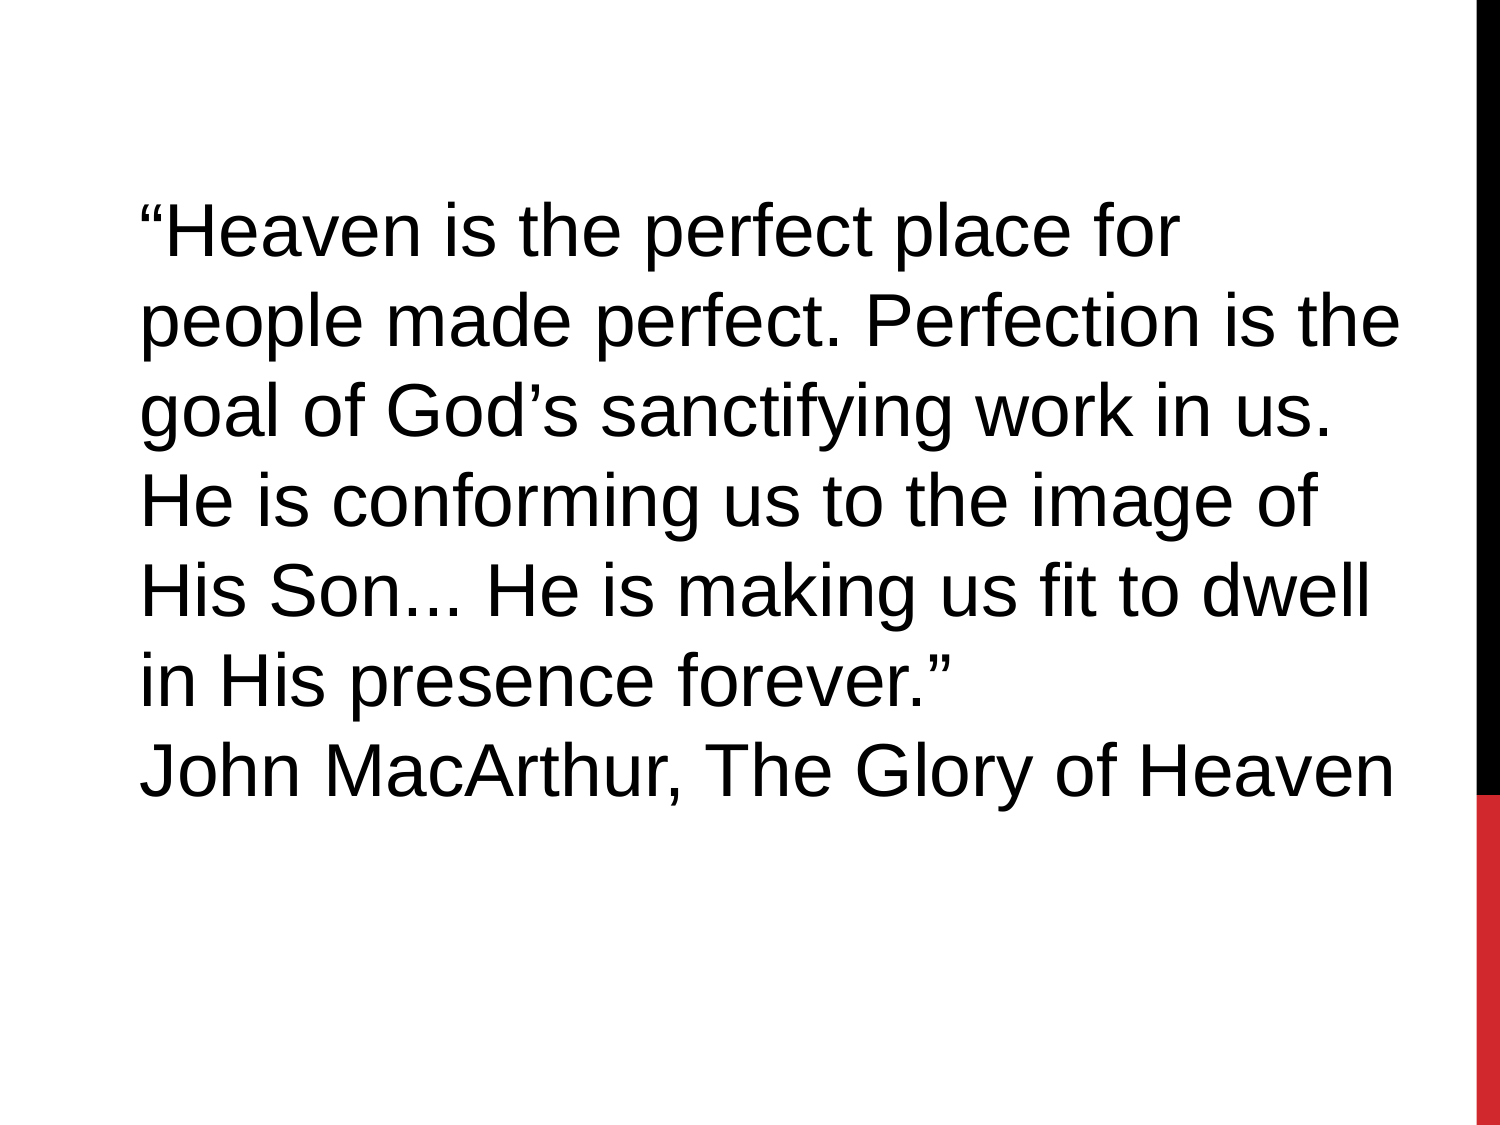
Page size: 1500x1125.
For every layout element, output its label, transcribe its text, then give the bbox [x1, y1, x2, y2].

text_box “Heaven is the perfect place for people made perfect. Perfection is the goal of God’s sanctifying work in us. He is conforming us to the image of His Son... He is making us fit to dwell in His presence forever.” John MacArthur, The Glory of Heaven [125, 173, 1425, 819]
